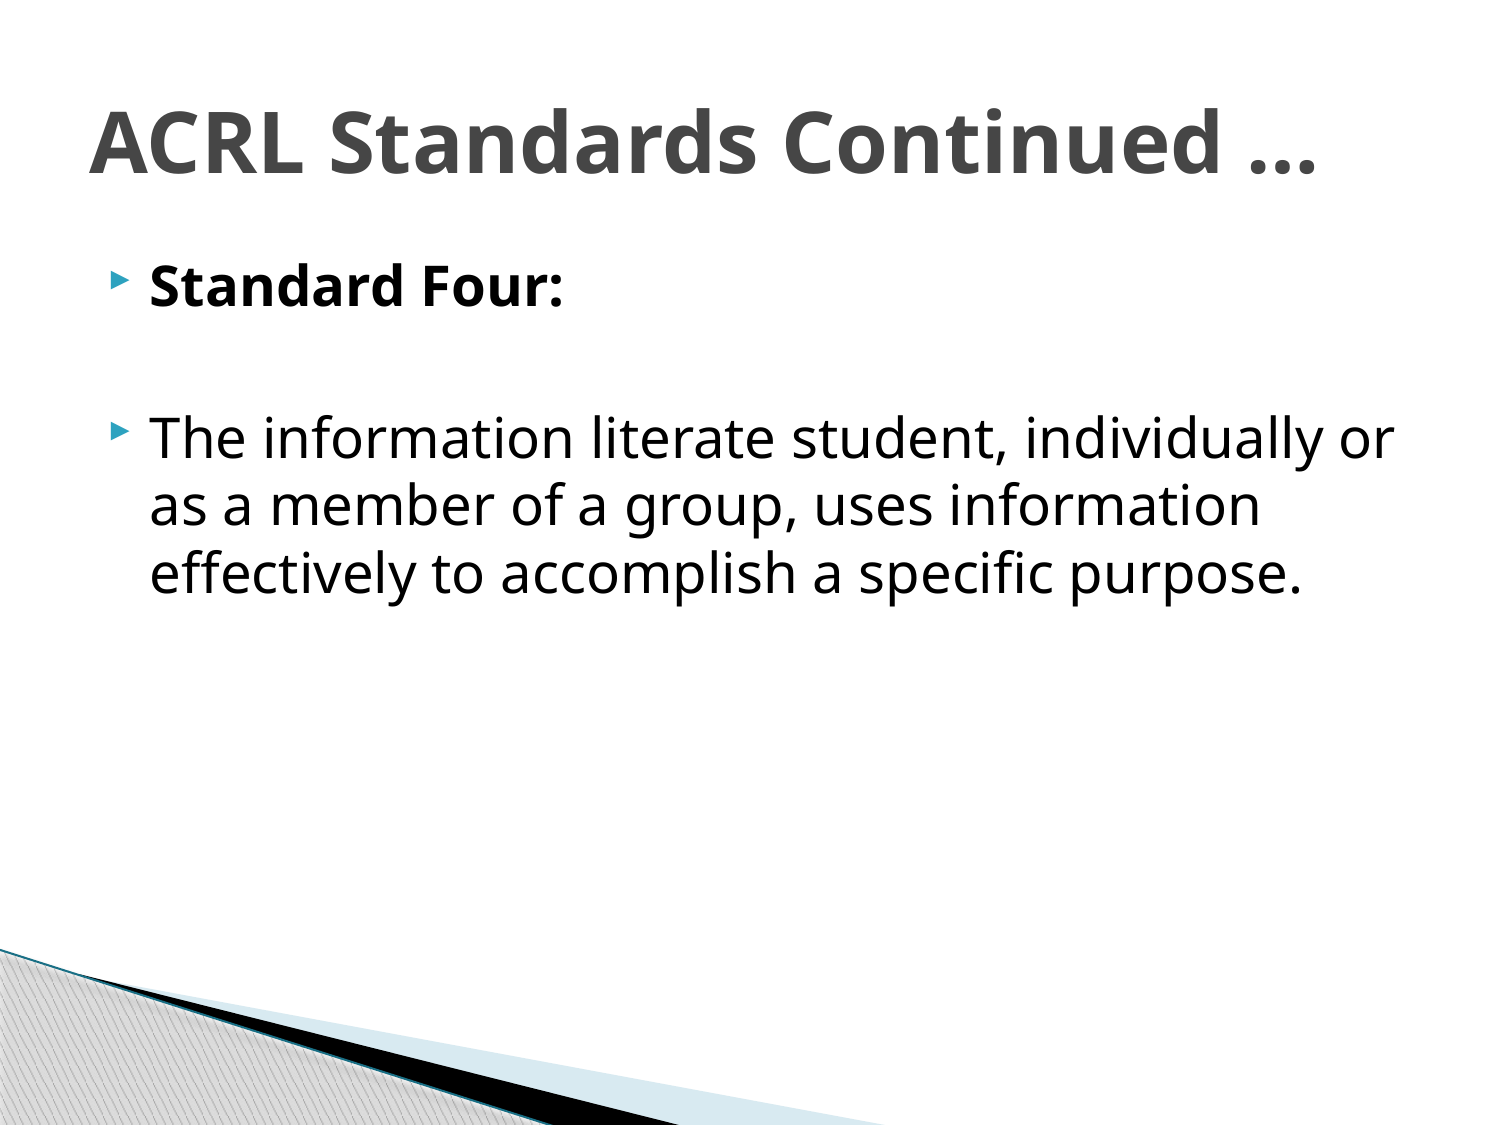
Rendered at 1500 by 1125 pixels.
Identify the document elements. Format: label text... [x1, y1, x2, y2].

list Standard Four: The information literate student, individually or as a member of a group, uses information effectively to accomplish a specific purpose. [75, 243, 1425, 986]
title ACRL Standards Continued … [75, 45, 1425, 233]
